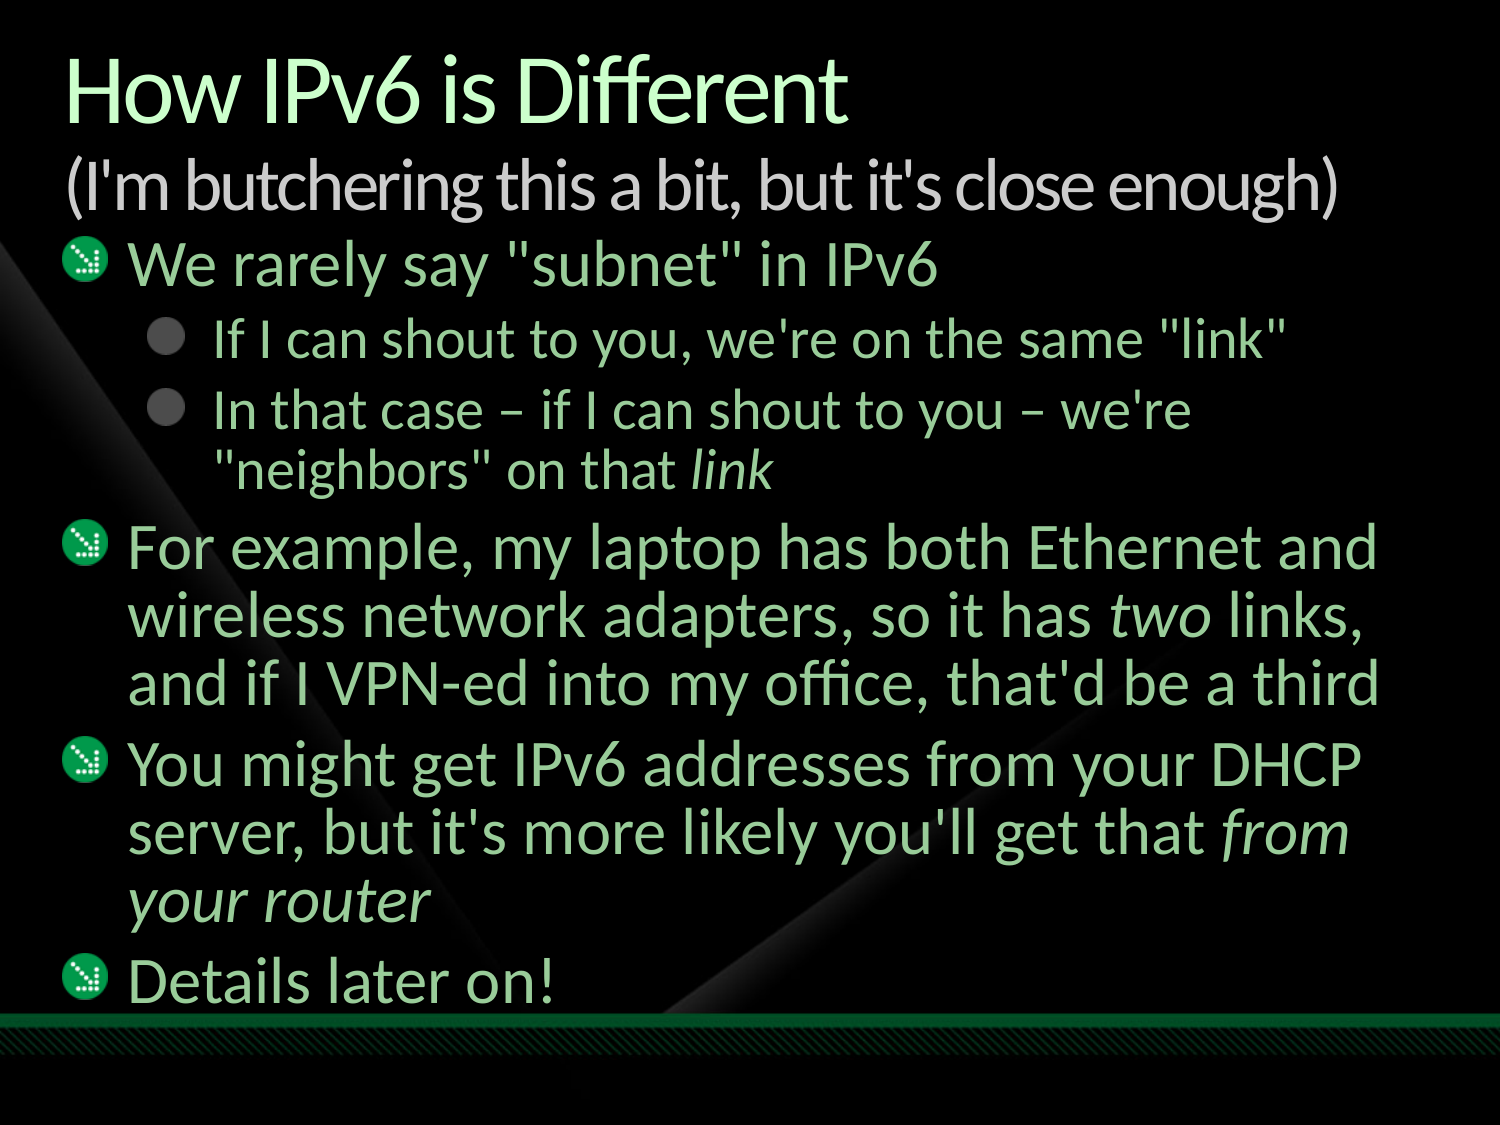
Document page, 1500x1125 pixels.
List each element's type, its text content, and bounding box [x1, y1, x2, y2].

picture [0, 0, 1500, 1125]
list We rarely say "subnet" in IPv6 If I can shout to you, we're on the same "link" In that case – if I can shout to you – we're "neighbors" on that link For example, my laptop has both Ethernet and wireless network adapters, so it has two links, and if I VPN-ed into my office, that'd be a third You might get IPv6 addresses from your DHCP server, but it's more likely you'll get that from your router Details later on! [62, 231, 1438, 1081]
title How IPv6 is Different (I'm butchering this a bit, but it's close enough) [63, 37, 1438, 229]
